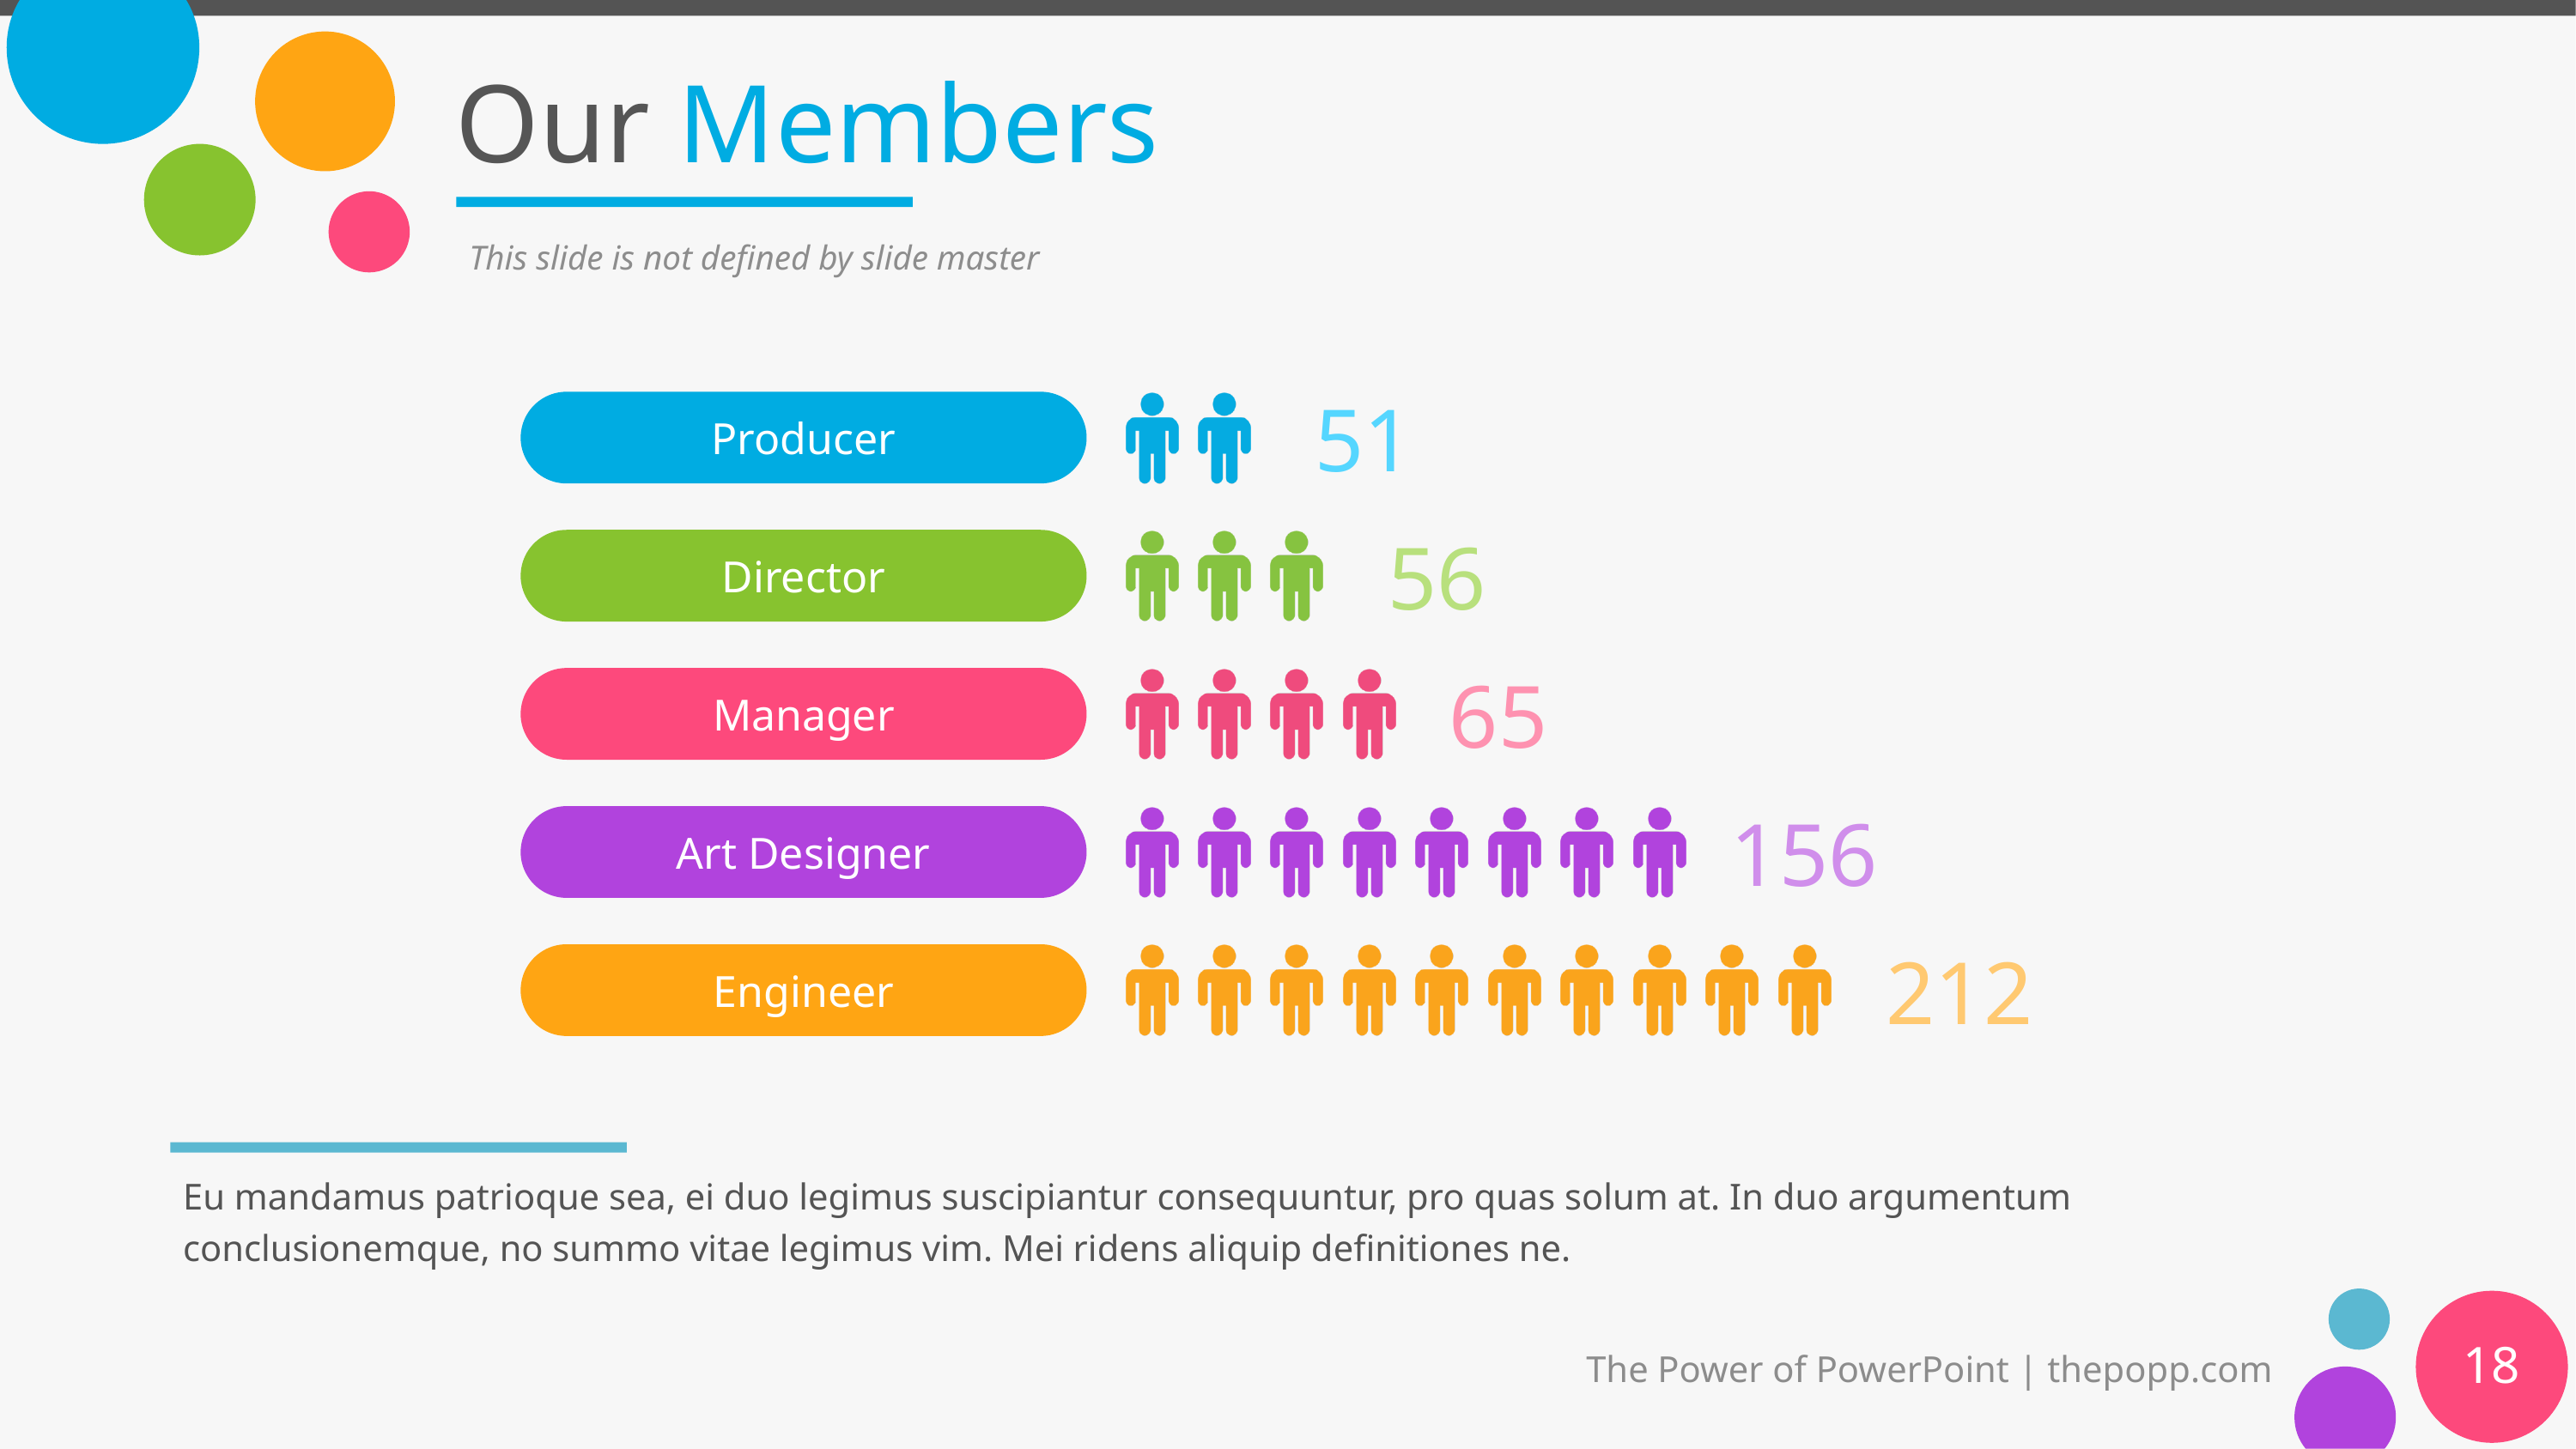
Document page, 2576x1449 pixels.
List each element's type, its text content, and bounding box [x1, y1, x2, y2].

text_box [168, 1141, 629, 1155]
text_box 65 [1437, 656, 1561, 772]
text_box Director [519, 528, 1078, 624]
text_box Eu mandamus patrioque sea, ei duo legimus suscipiantur consequuntur, pro quas solum at. In duo argumentum conclusionemque, no summo vitae legimus vim. Mei ridens aliquip definitiones ne. [170, 1159, 2295, 1337]
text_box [1083, 391, 1292, 484]
text_box 56 [1375, 518, 1499, 634]
text_box Art Designer [519, 803, 1078, 900]
footer The Power of PowerPoint | thepopp.com [1479, 1332, 2296, 1410]
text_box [1083, 805, 1728, 899]
text_box 51 [1303, 379, 1427, 495]
text_box 212 [1873, 932, 2046, 1048]
list This slide is not defined by slide master [446, 217, 2465, 288]
title Our Members [433, 34, 2454, 204]
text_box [1083, 529, 1365, 622]
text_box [1083, 667, 1437, 761]
text_box 156 [1717, 794, 1891, 910]
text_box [1083, 943, 1873, 1037]
text_box Engineer [519, 942, 1078, 1038]
slide_number 18 [2415, 1328, 2568, 1406]
text_box Manager [519, 666, 1078, 762]
text_box Producer [519, 390, 1078, 486]
